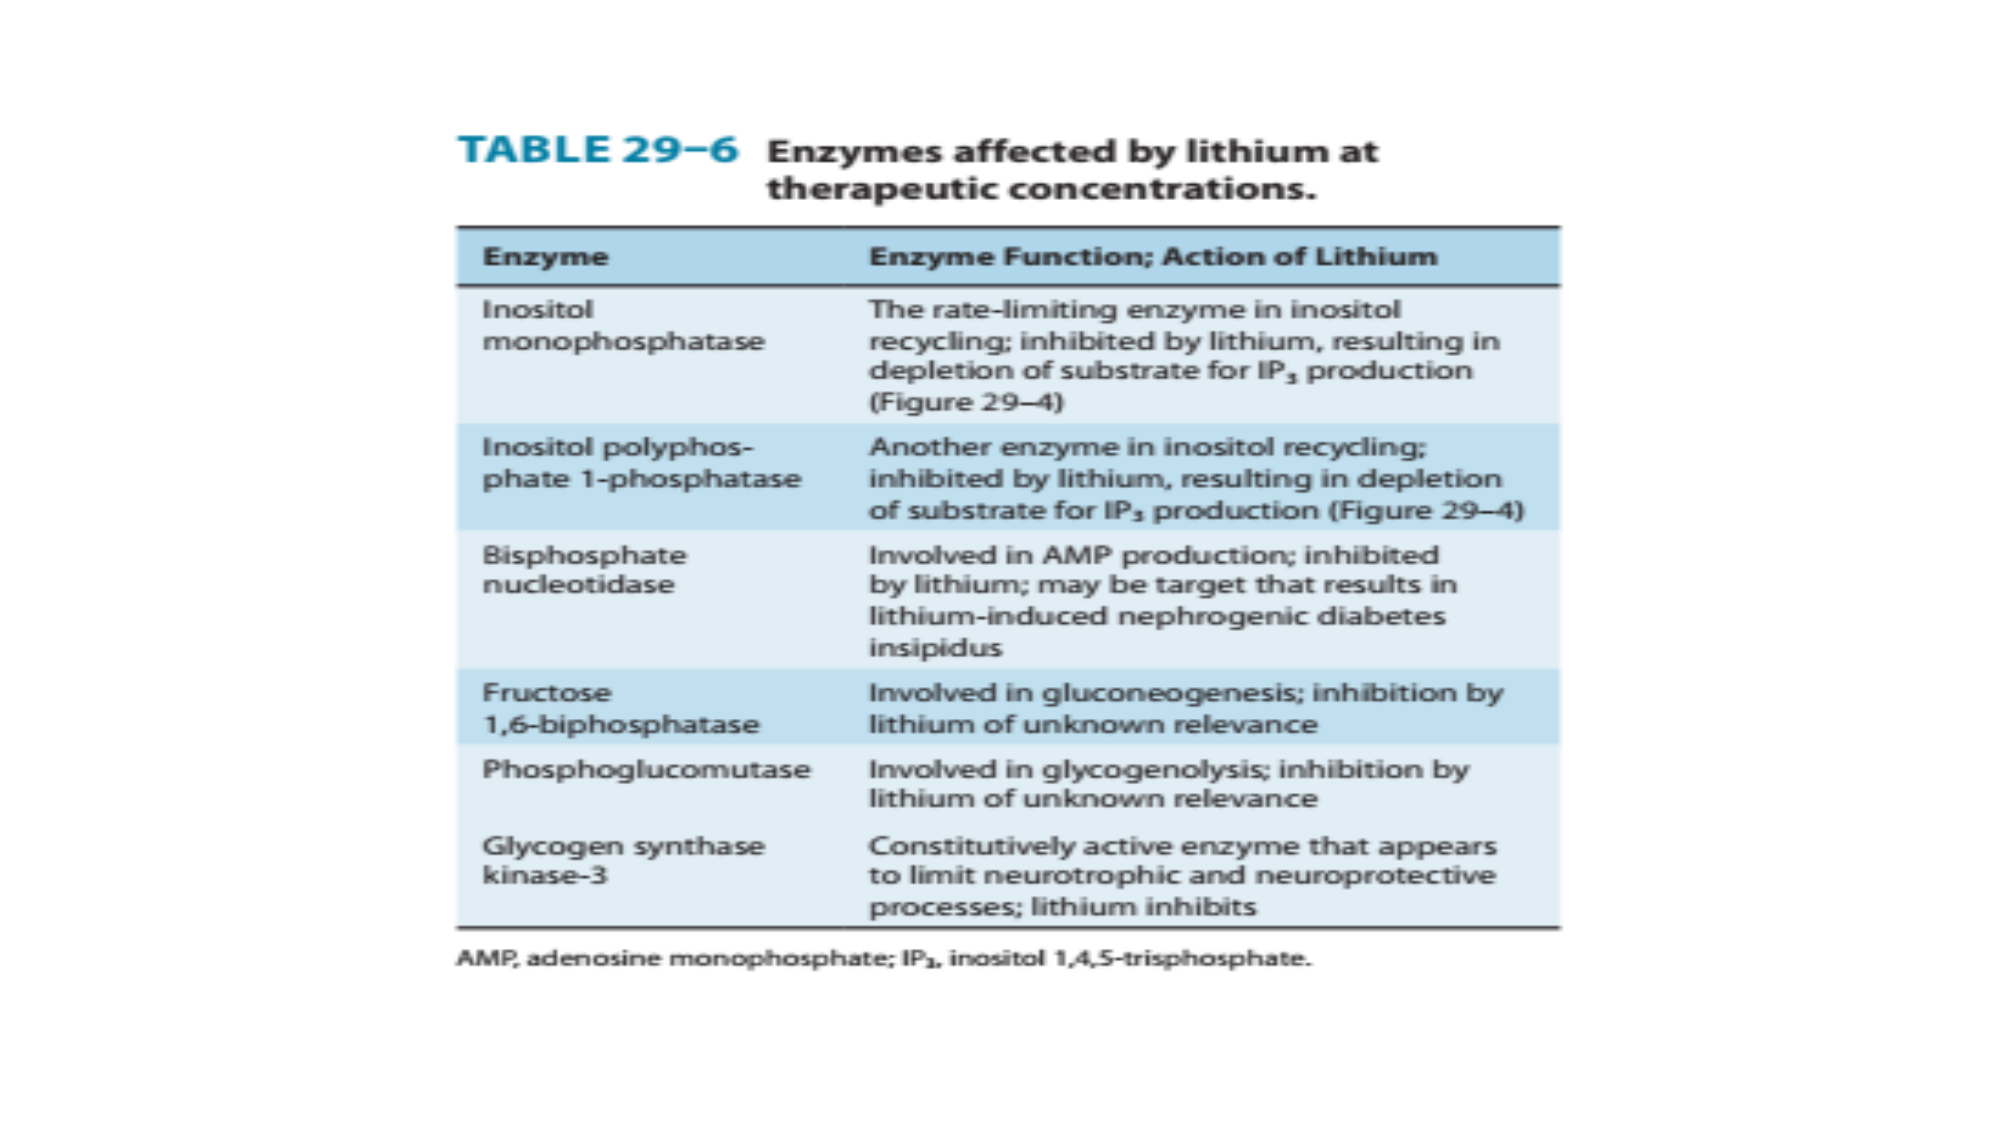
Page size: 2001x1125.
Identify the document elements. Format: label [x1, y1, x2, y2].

picture [420, 97, 1599, 994]
